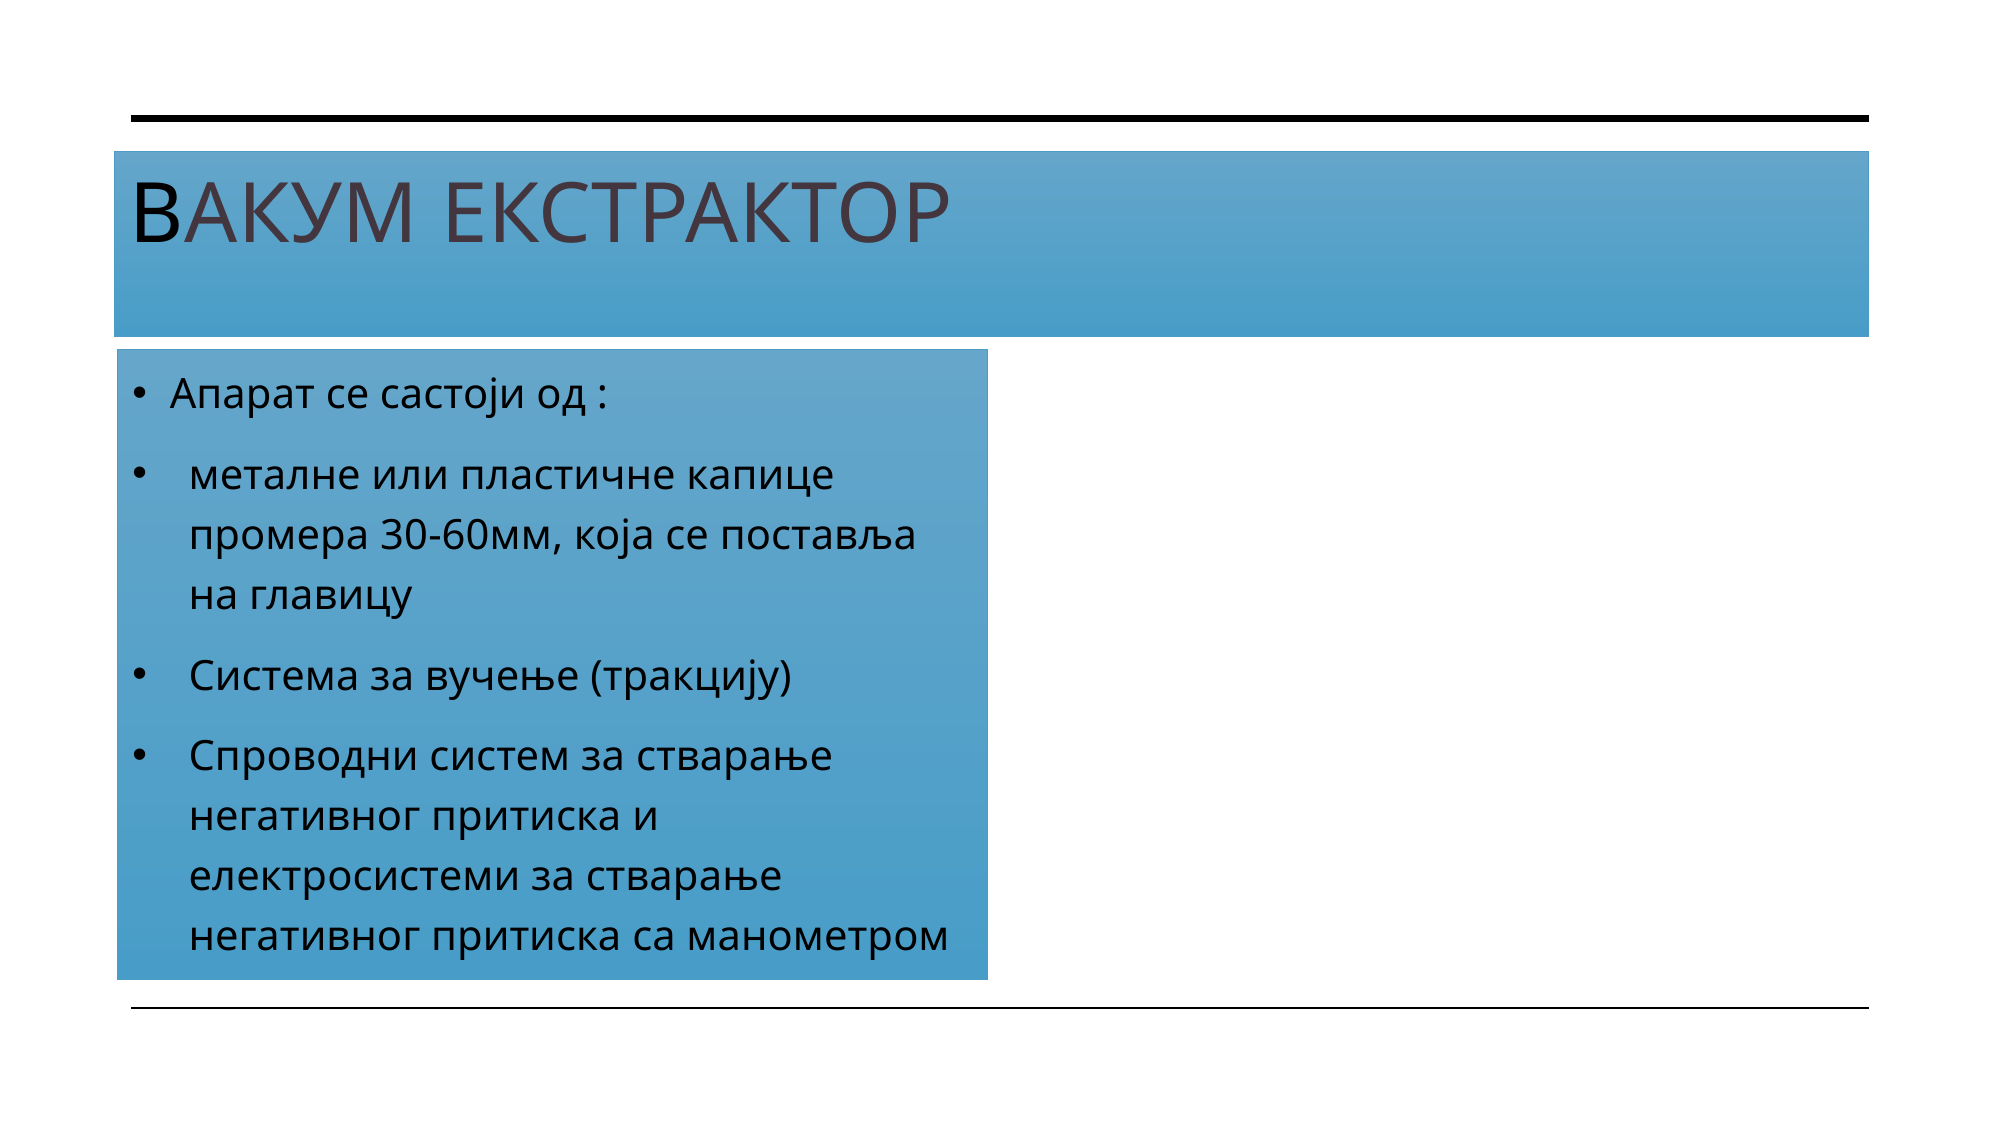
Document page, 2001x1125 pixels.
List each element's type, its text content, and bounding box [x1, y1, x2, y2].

list Апарат се састоји од : металне или пластичне капице промера 30-60мм, која се поставља на главицу Система за вучење (тракцију) Спроводни систем за стварање негативног притиска и електросистеми за стварање негативног притиска са манометром [117, 349, 988, 980]
title Вакум екстрактор [114, 151, 1869, 337]
